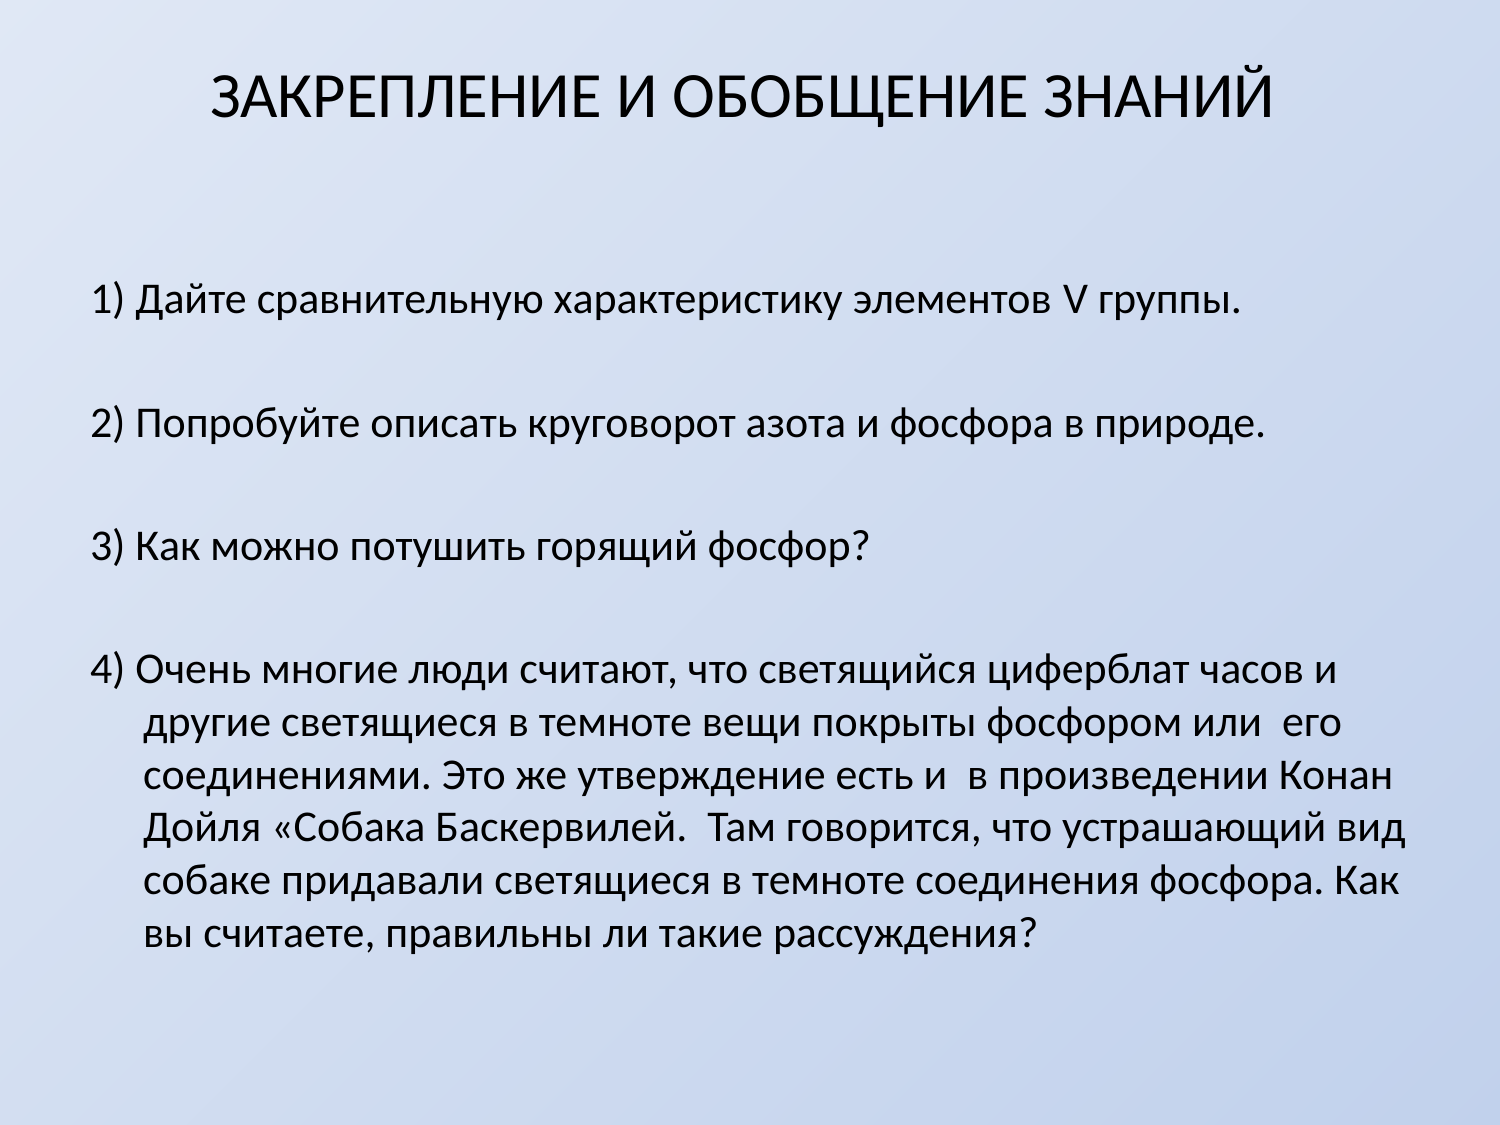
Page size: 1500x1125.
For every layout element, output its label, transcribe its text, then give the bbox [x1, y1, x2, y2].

title ЗАКРЕПЛЕНИЕ И ОБОБЩЕНИЕ ЗНАНИЙ [75, 45, 1425, 233]
list 1) Дайте сравнительную характеристику элементов V группы. 2) Попробуйте описать круговорот азота и фосфора в природе. 3) Как можно потушить горящий фосфор? 4) Очень многие люди считают, что светящийся циферблат часов и другие светящиеся в темноте вещи покрыты фосфором или его соединениями. Это же утверждение есть и в произведении Конан Дойля «Собака Баскервилей. Там говорится, что устрашающий вид собаке придавали светящиеся в темноте соединения фосфора. Как вы считаете, правильны ли такие рассуждения? [75, 262, 1425, 1005]
